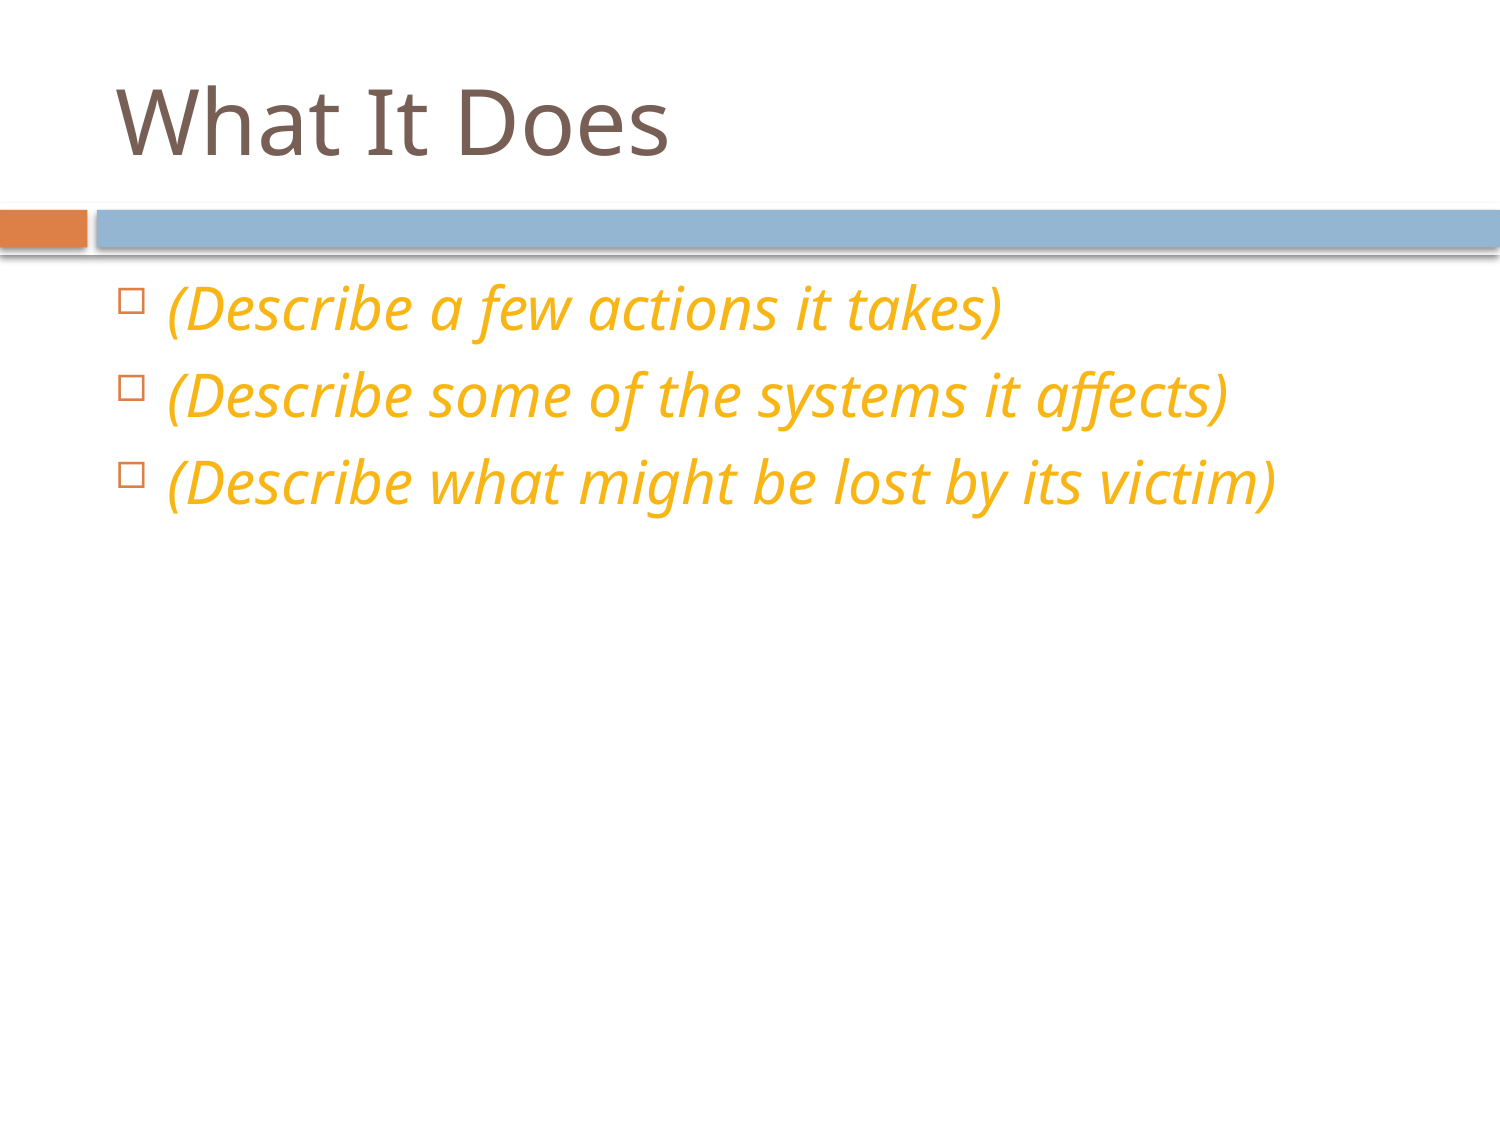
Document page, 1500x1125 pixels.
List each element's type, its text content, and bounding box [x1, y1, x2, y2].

title What It Does [100, 37, 1439, 201]
list (Describe a few actions it takes) (Describe some of the systems it affects) (Describe what might be lost by its victim) [100, 262, 1439, 1001]
